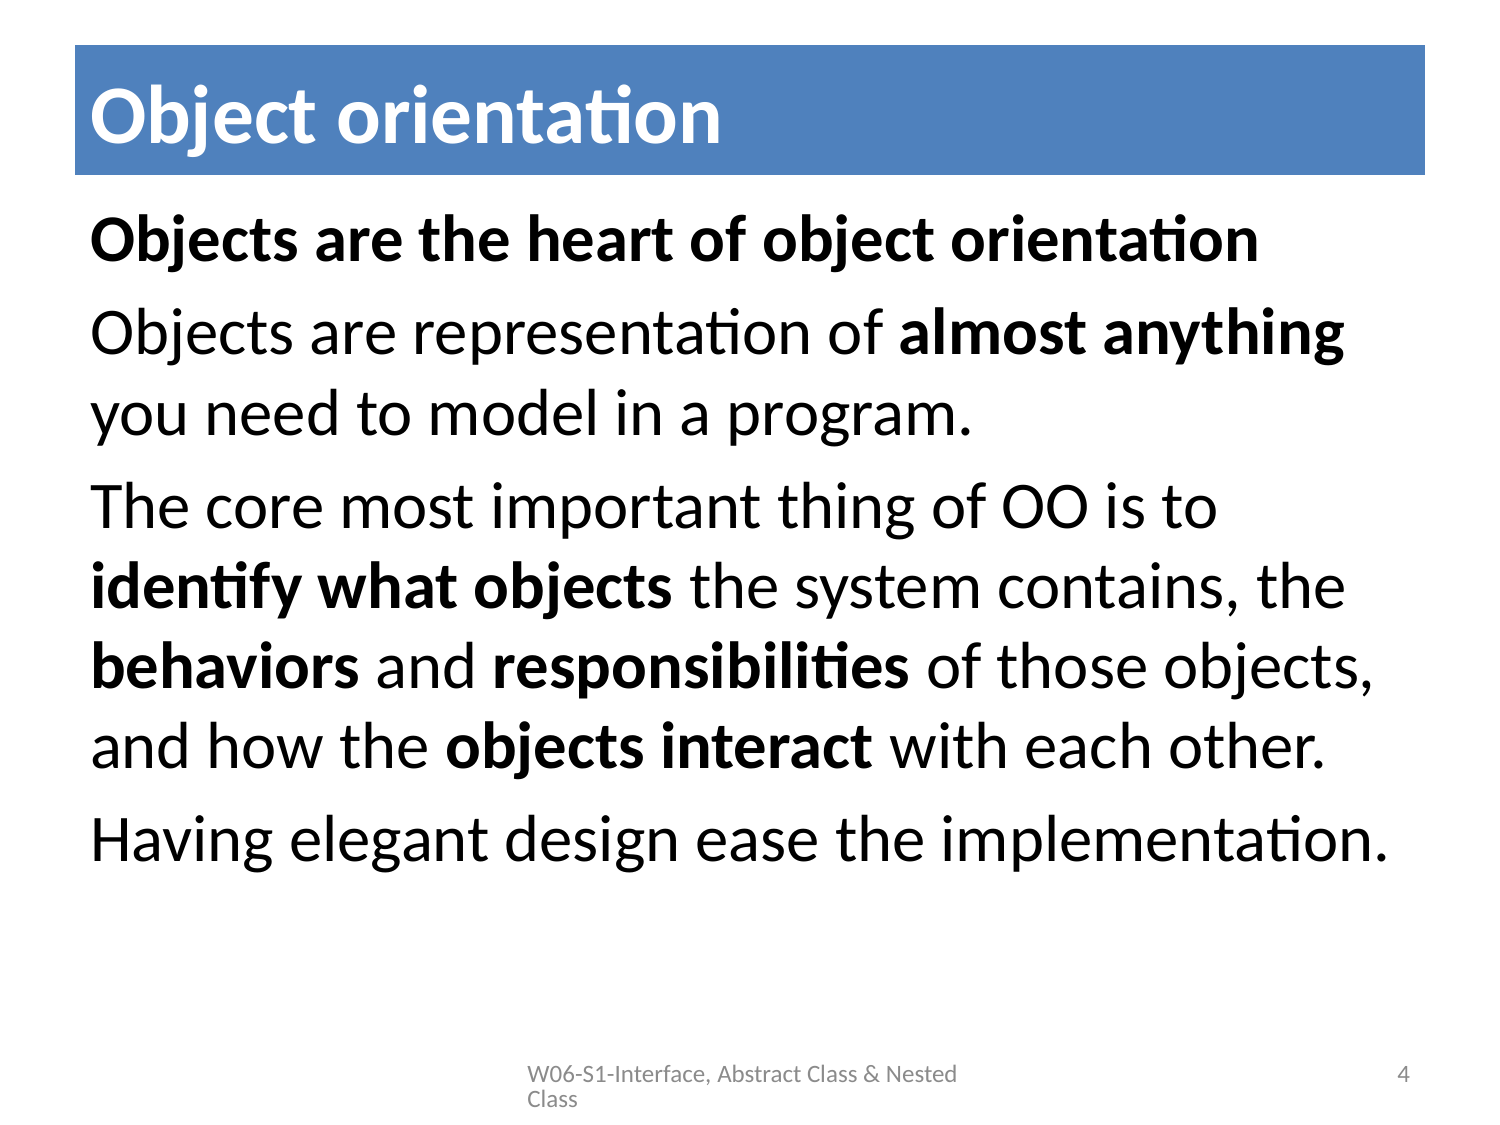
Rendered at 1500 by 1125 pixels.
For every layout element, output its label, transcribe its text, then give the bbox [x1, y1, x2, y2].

footer W06-S1-Interface, Abstract Class & Nested Class [512, 1042, 988, 1103]
slide_number 4 [1074, 1042, 1425, 1103]
title Object orientation [75, 45, 1425, 175]
list Objects are the heart of object orientation Objects are representation of almost anything you need to model in a program. The core most important thing of OO is to identify what objects the system contains, the behaviors and responsibilities of those objects, and how the objects interact with each other. Having elegant design ease the implementation. [75, 187, 1425, 1005]
